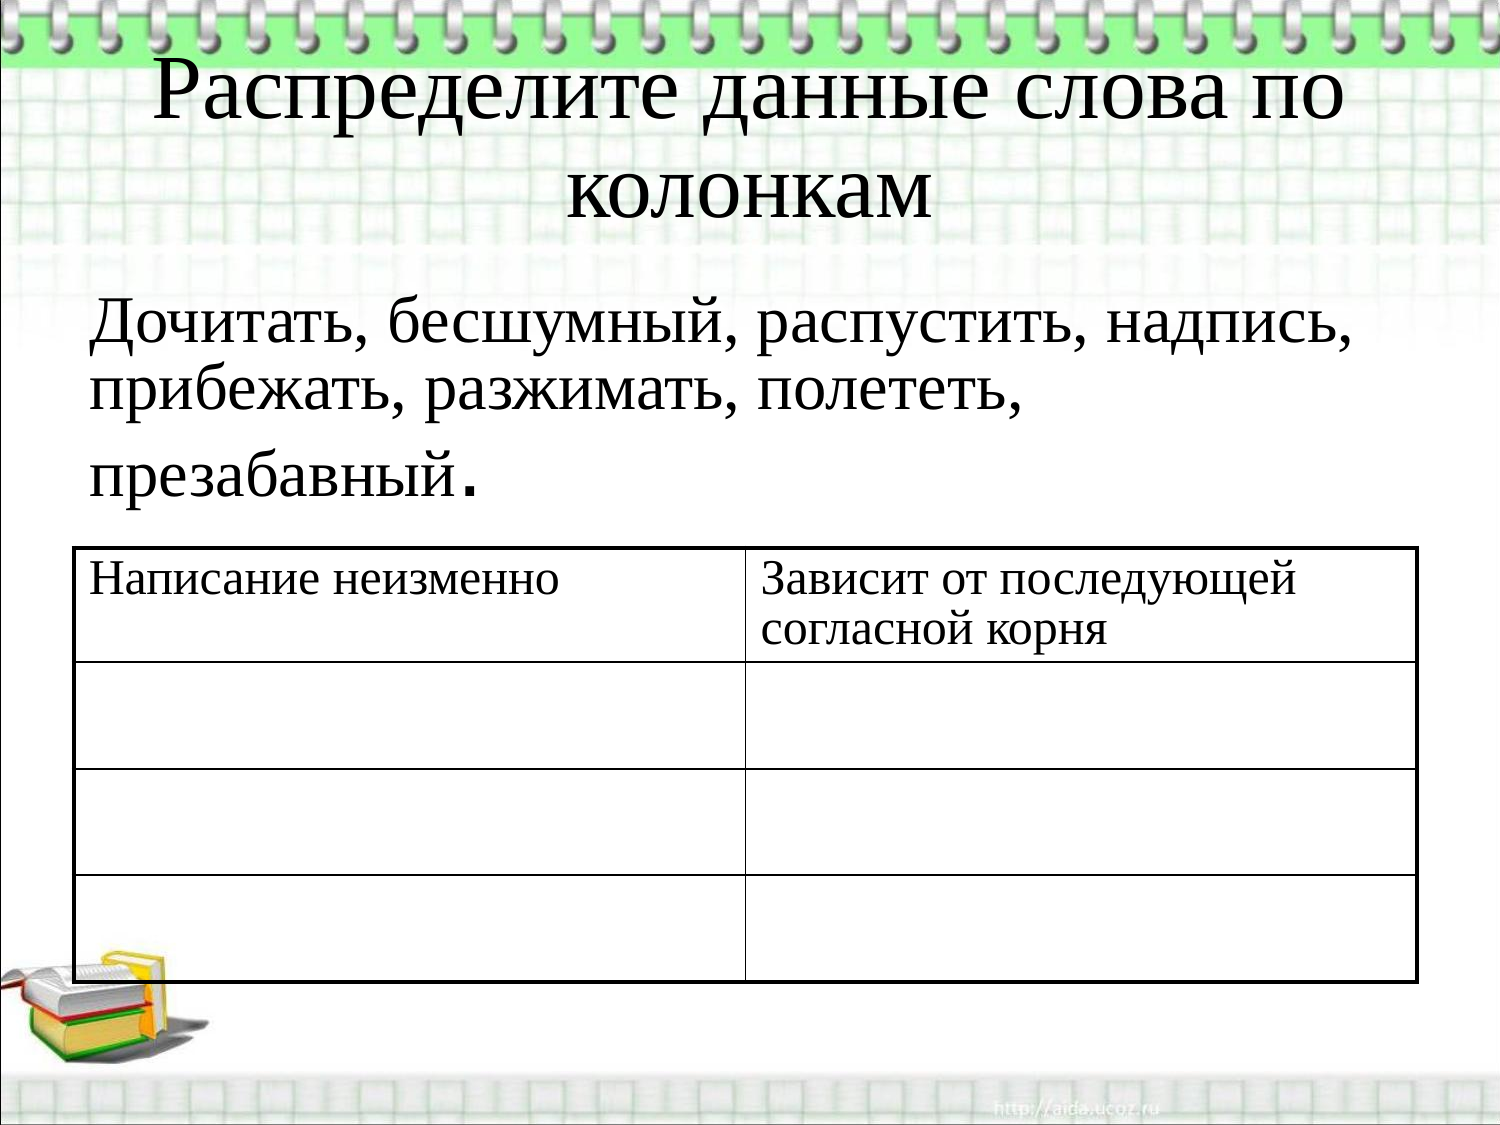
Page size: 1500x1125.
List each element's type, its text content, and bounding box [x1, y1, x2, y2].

table_cell [746, 663, 1415, 768]
table_header Написание неизменно [76, 550, 745, 661]
table_cell [746, 770, 1415, 874]
list Дочитать, бесшумный, распустить, надпись, прибежать, разжимать, полететь, презабавный. [75, 233, 1425, 534]
table_cell [76, 876, 745, 980]
title Распределите данные слова по колонкам [75, 45, 1425, 233]
table_cell [76, 663, 745, 768]
table_cell [76, 770, 745, 874]
picture [0, 0, 1500, 1125]
table_header Зависит от последующей согласной корня [746, 550, 1415, 661]
table_cell [746, 876, 1415, 980]
